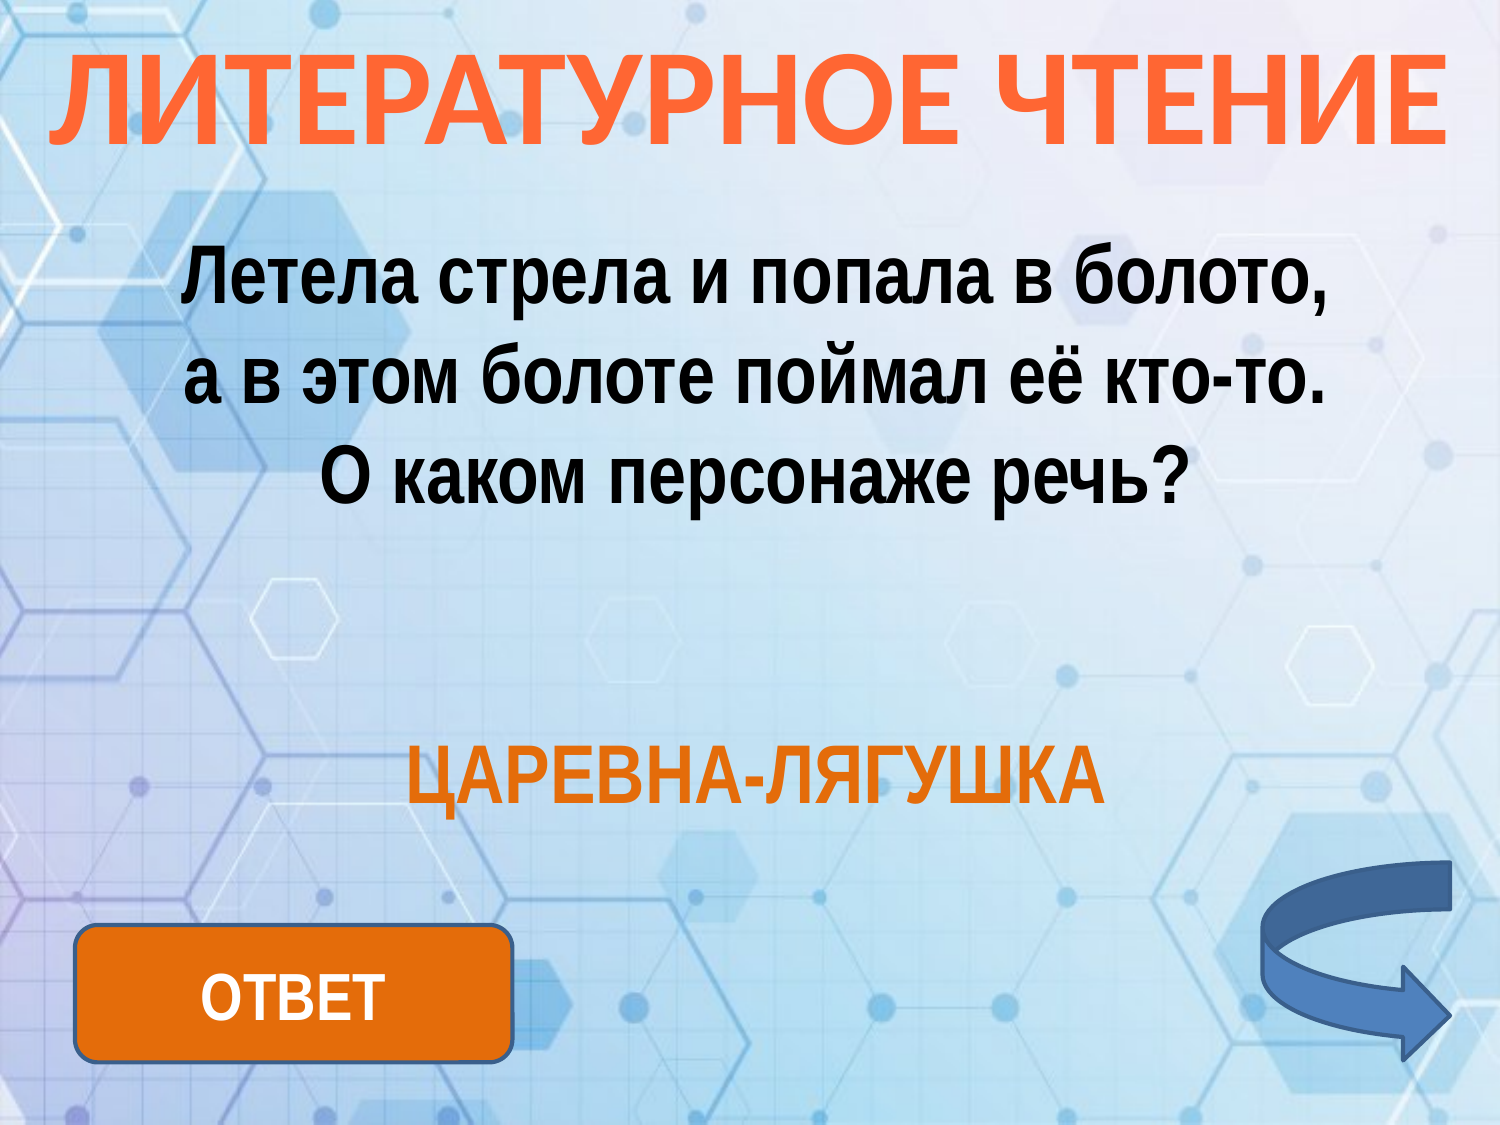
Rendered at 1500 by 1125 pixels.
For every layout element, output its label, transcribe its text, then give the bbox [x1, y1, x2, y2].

text_box ЦАРЕВНА-ЛЯГУШКА [287, 712, 1225, 828]
text_box Летела стрела и попала в болото, а в этом болоте поймал её кто-то. О каком персонаже речь? [162, 212, 1350, 688]
text_box [1260, 860, 1453, 1063]
text_box ЛИТЕРАТУРНОЕ ЧТЕНИЕ [0, 0, 1500, 180]
picture [0, 180, 1500, 1125]
text_box ОТВЕТ [72, 922, 515, 1065]
